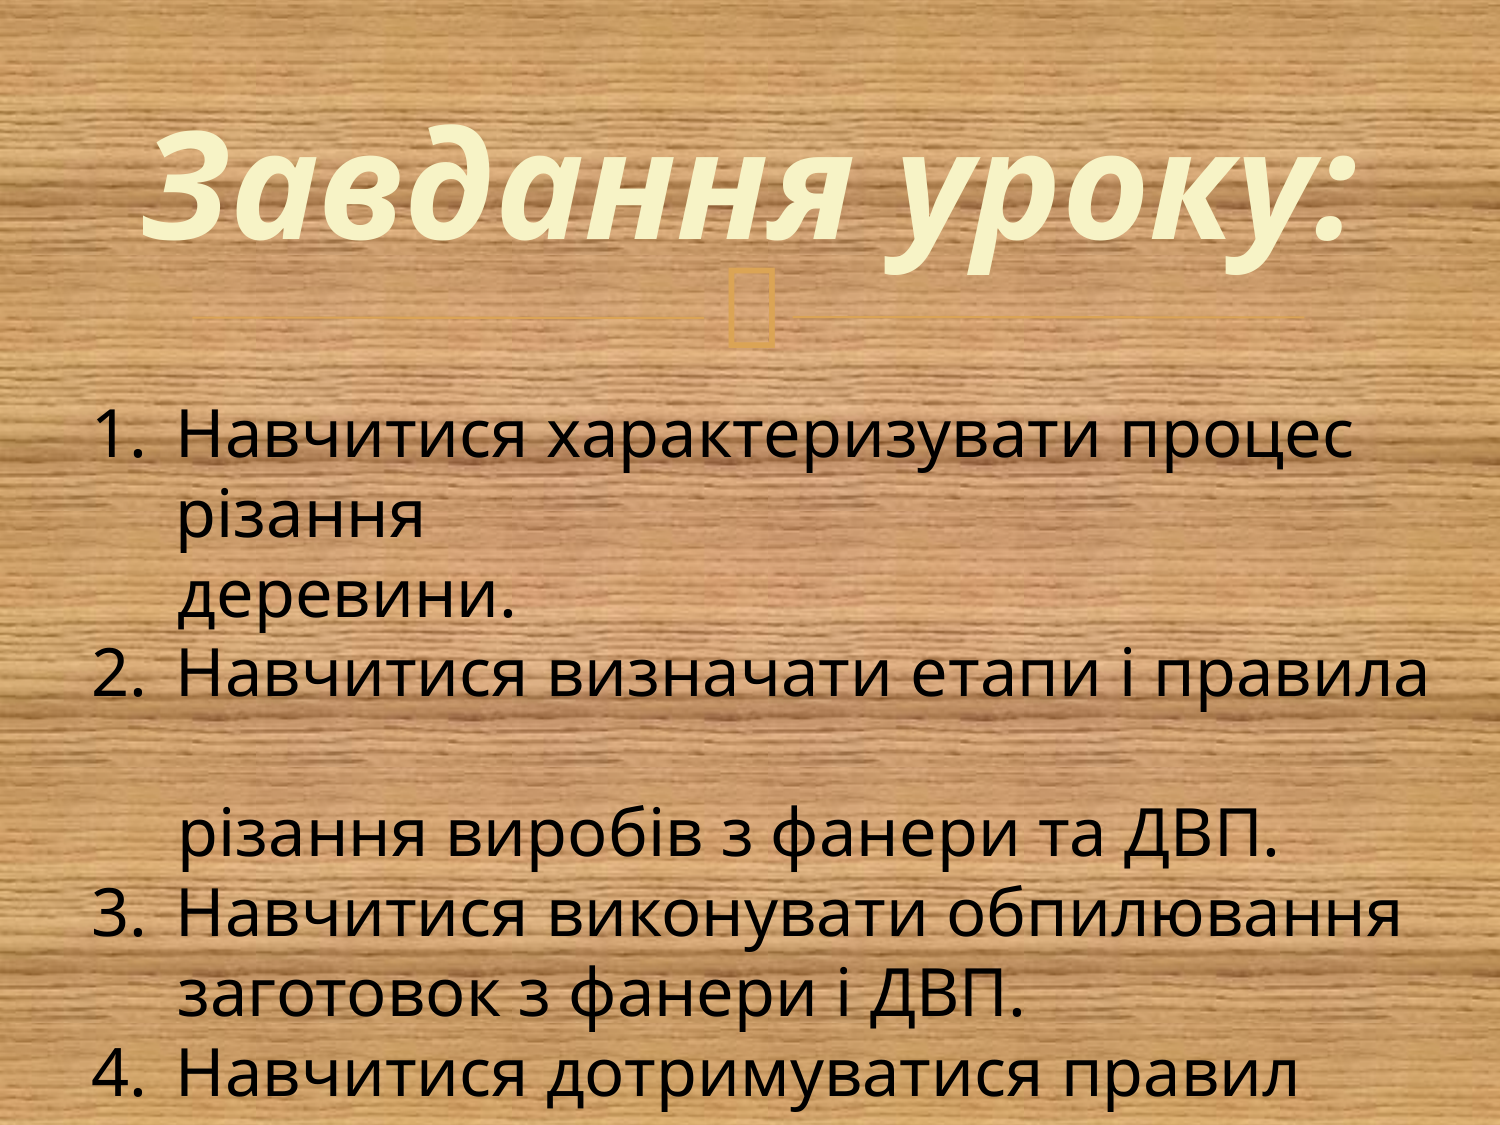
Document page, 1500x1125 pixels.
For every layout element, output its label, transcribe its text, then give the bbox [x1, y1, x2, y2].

title Завдання уроку: [112, 93, 1386, 267]
text_box Навчитися характеризувати процес різання деревини. Навчитися визначати етапи і правила різання виробів з фанери та ДВП. Навчитися виконувати обпилювання заготовок з фанери і ДВП. Навчитися дотримуватися правил безпечної праці у процесі пиляння. [76, 338, 1459, 1125]
